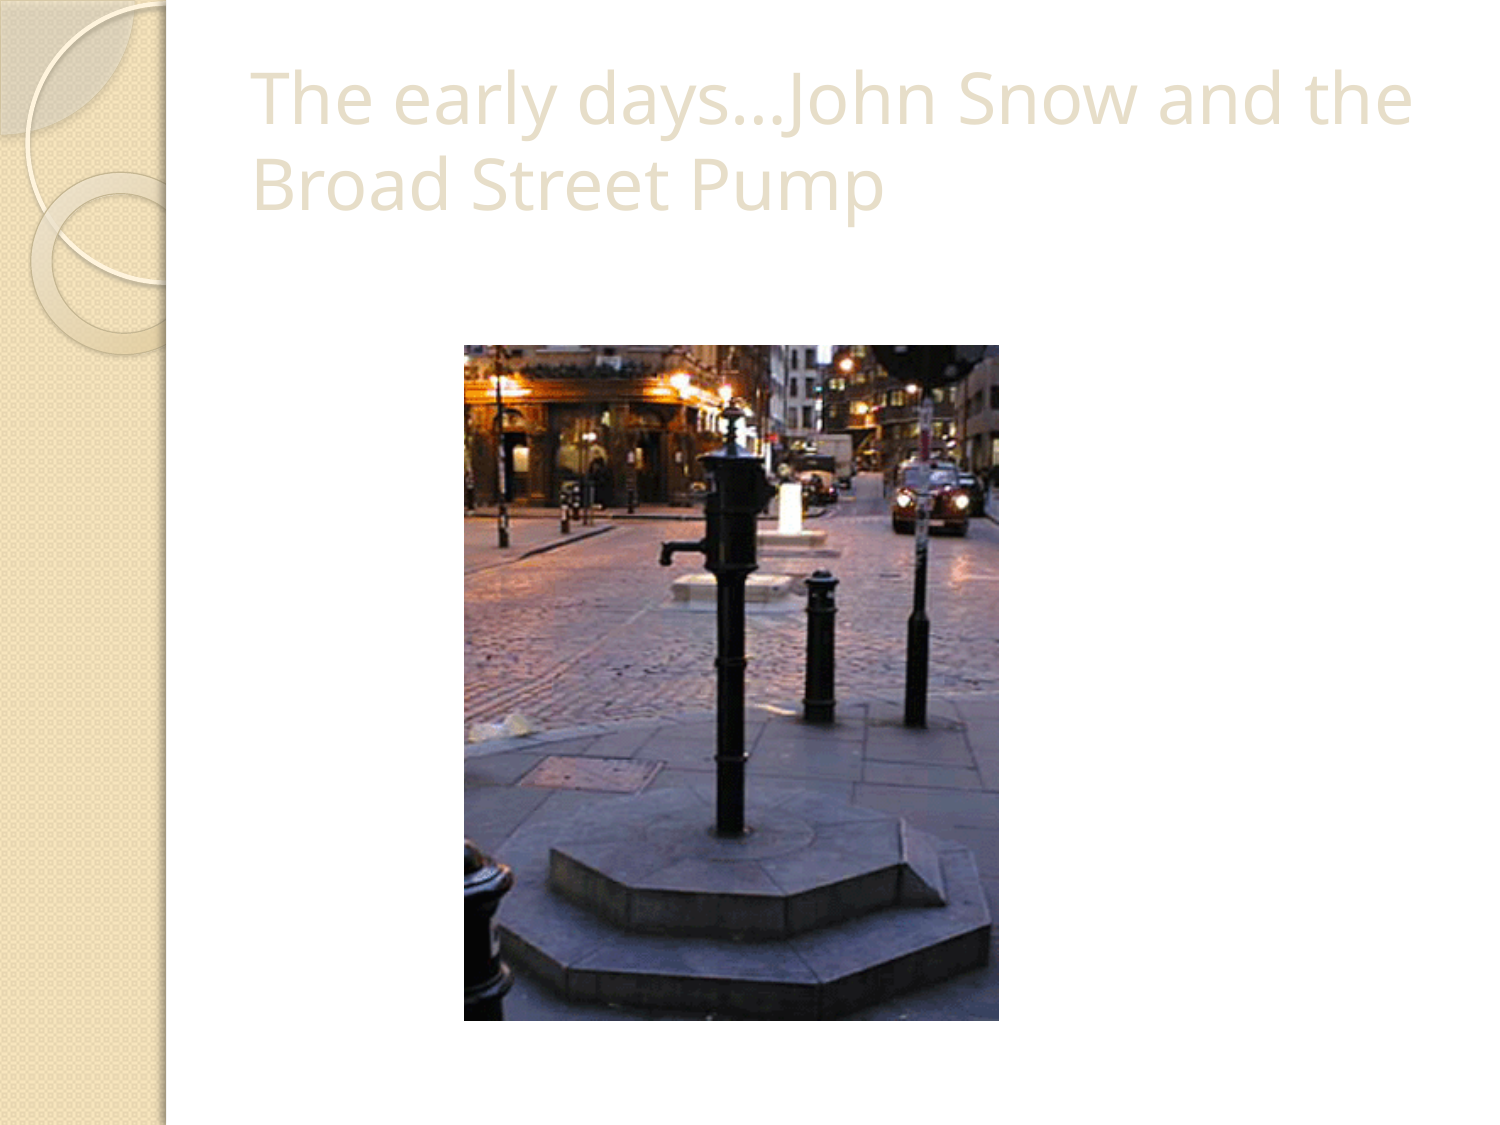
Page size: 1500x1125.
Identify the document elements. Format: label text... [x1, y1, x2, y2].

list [112, 496, 456, 829]
title The early days…John Snow and the Broad Street Pump [235, 45, 1466, 233]
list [463, 344, 999, 1021]
